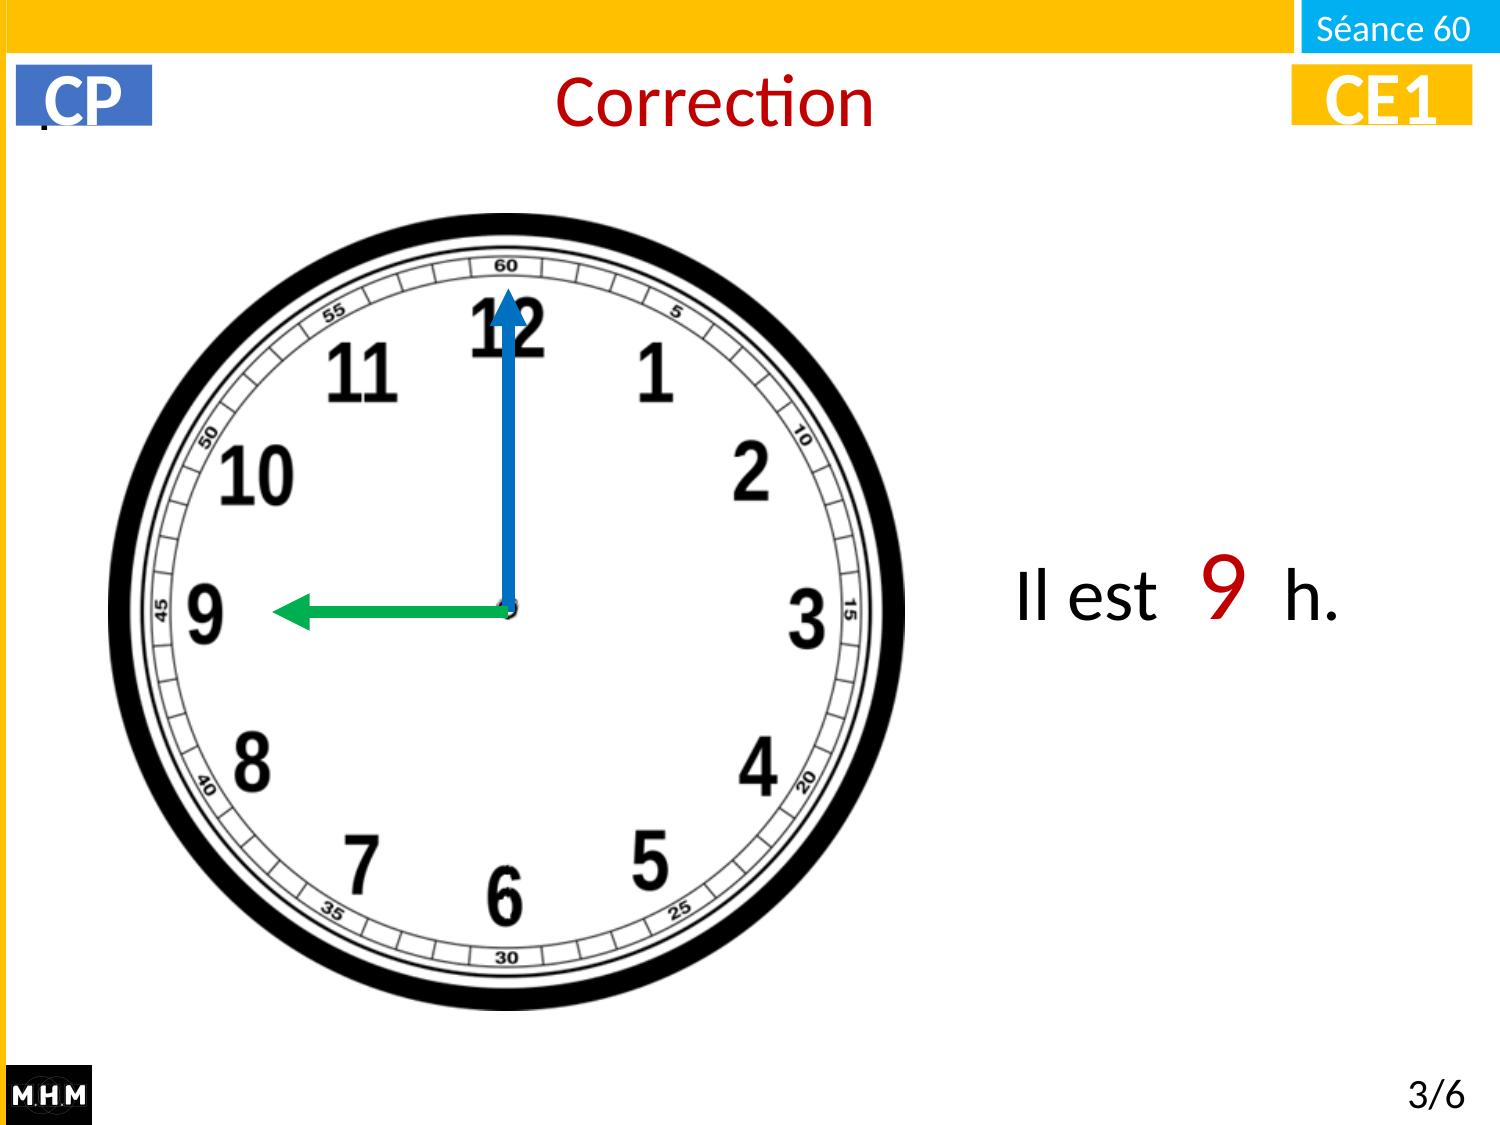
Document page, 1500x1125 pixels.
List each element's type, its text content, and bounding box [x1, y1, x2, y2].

text_box CE1 [1291, 63, 1474, 126]
text_box CP [15, 64, 153, 127]
picture [6, 1065, 92, 1125]
list 3/6 [1373, 1064, 1500, 1125]
picture [108, 213, 905, 1011]
title Correction [540, 52, 1500, 152]
text_box 9 [1173, 537, 1272, 637]
text_box Il est . . . h. [999, 546, 1391, 646]
